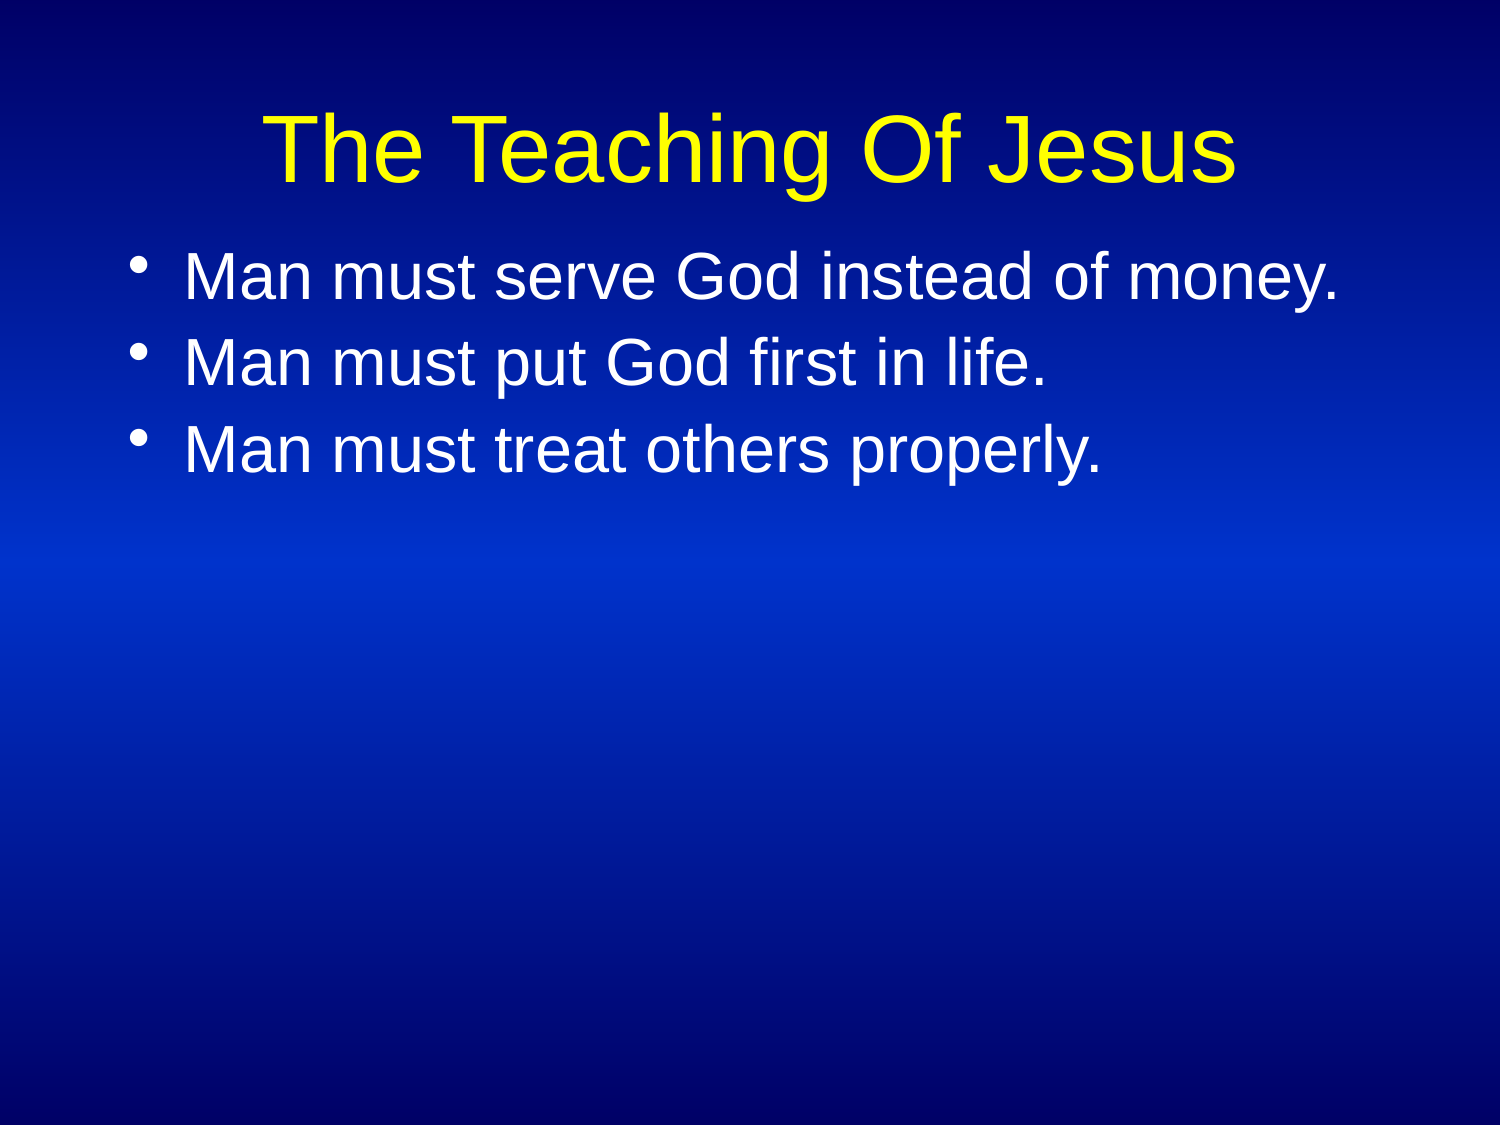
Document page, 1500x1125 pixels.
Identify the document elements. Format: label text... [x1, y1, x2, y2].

title The Teaching Of Jesus [37, 50, 1463, 238]
list Man must serve God instead of money. Man must put God first in life. Man must treat others properly. [112, 224, 1463, 525]
